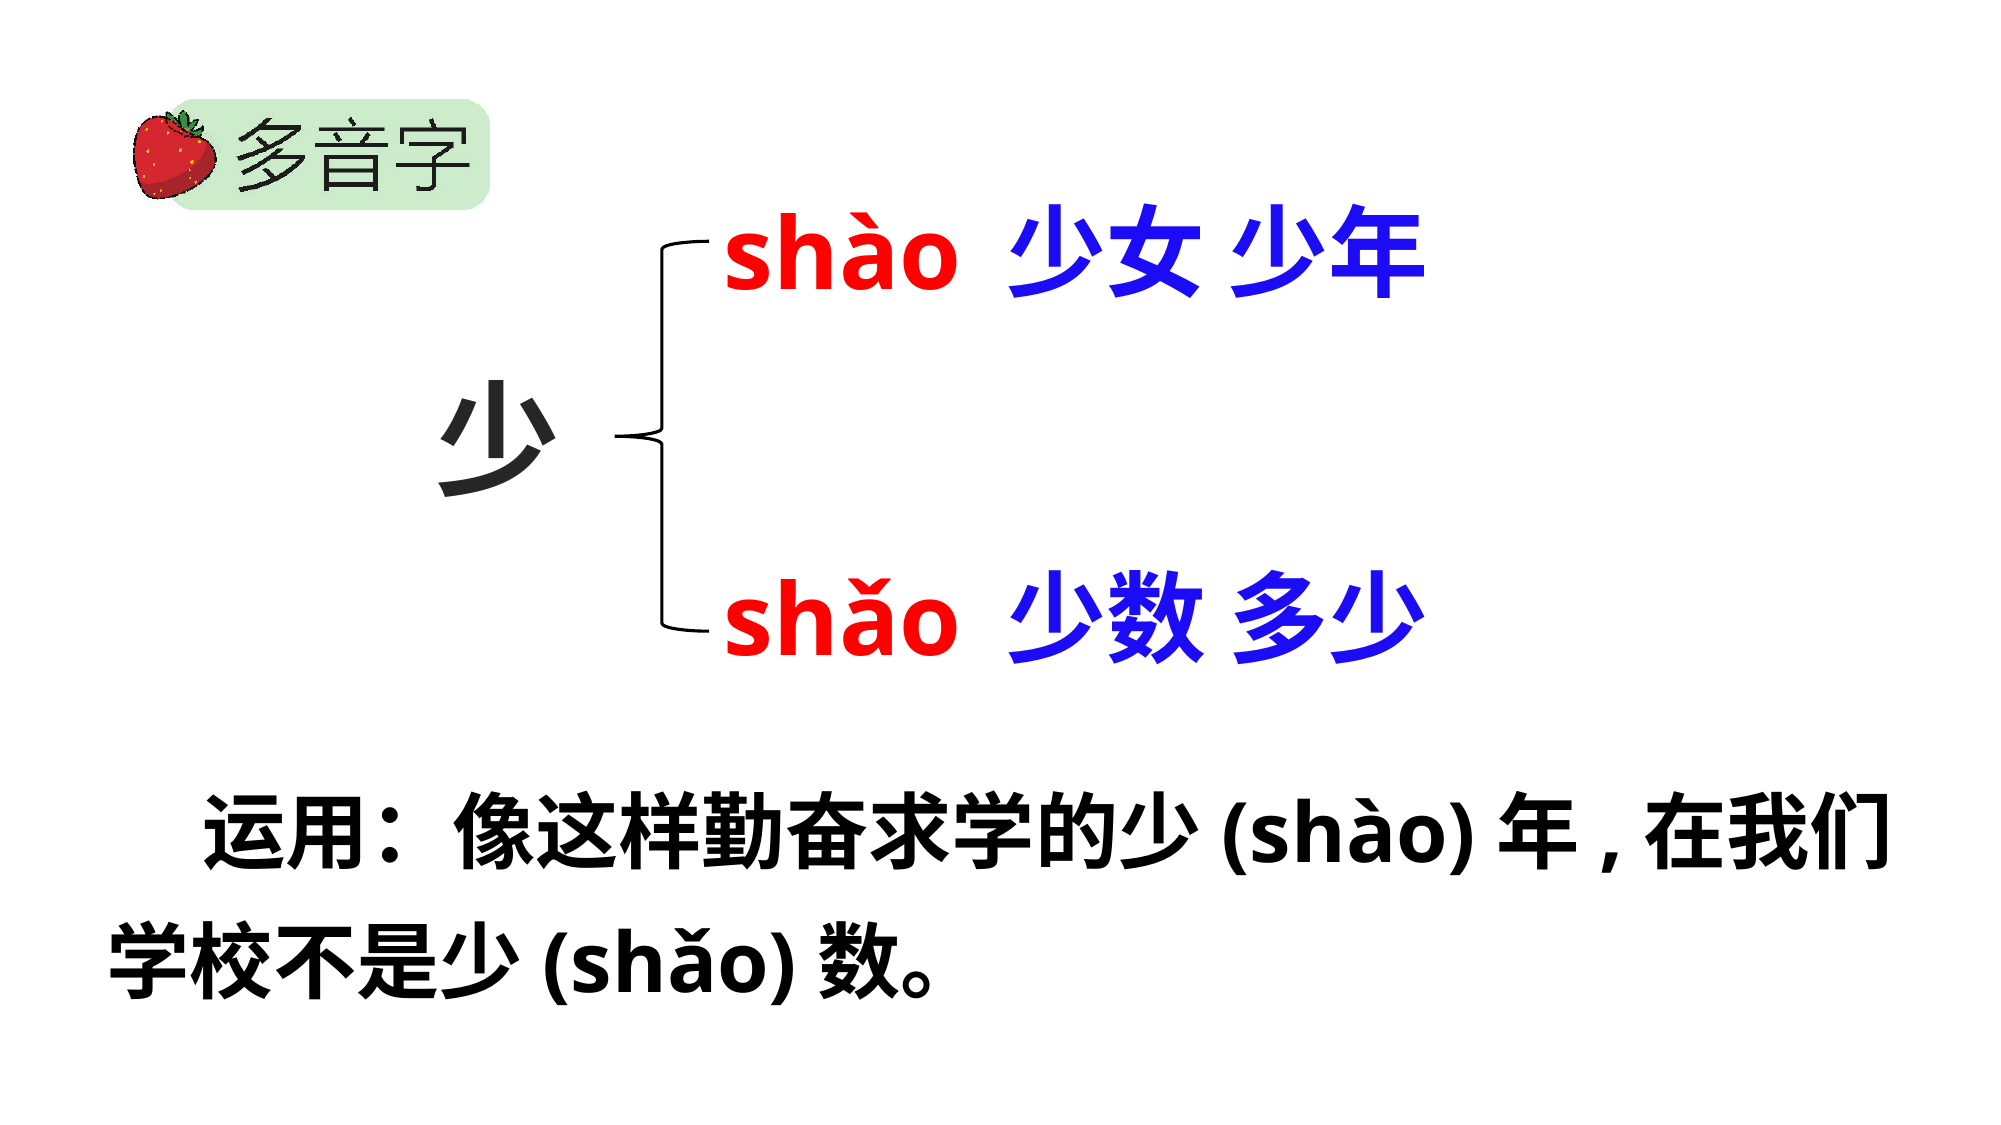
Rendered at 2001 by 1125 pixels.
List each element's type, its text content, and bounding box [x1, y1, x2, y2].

text_box 少 [352, 378, 644, 495]
text_box 少数 多少 [992, 547, 1806, 683]
text_box shào [709, 182, 991, 317]
text_box shǎo [709, 547, 992, 683]
text_box 少女 少年 [991, 182, 1902, 317]
text_box 运用：像这样勤奋求学的少(shào)年,在我们学校不是少(shǎo)数。 [91, 741, 1938, 1017]
picture [133, 99, 490, 210]
text_box [644, 239, 710, 633]
